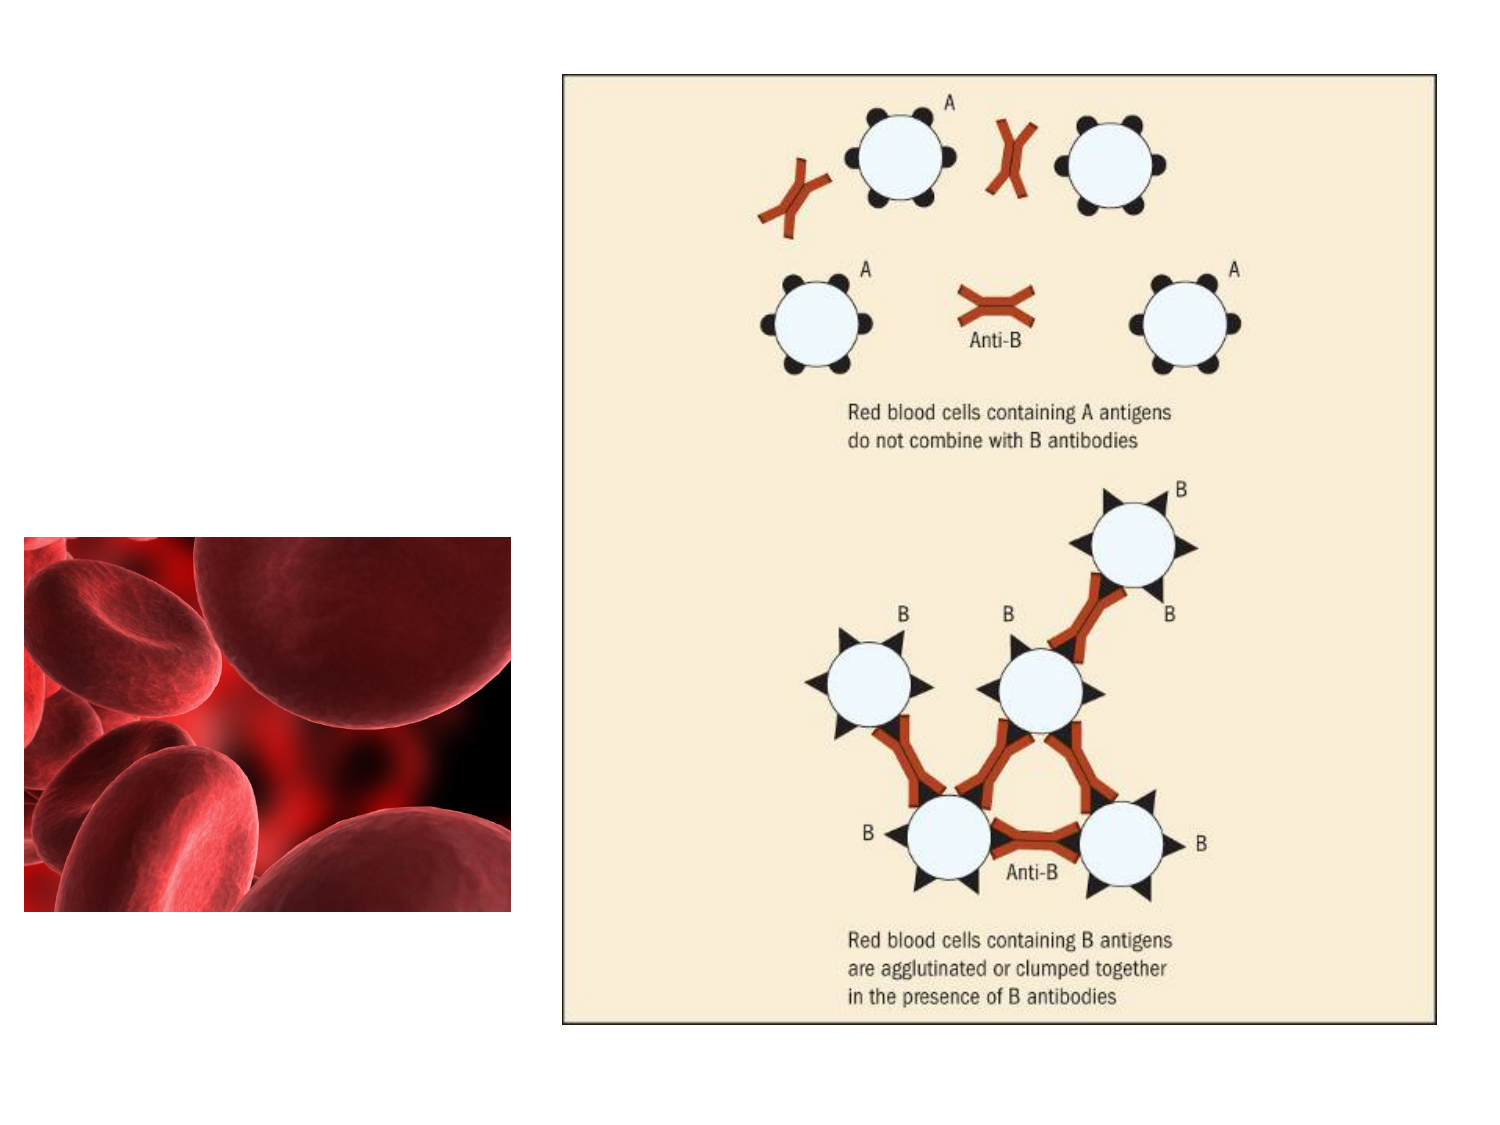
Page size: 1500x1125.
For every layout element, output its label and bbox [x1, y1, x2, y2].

picture [24, 537, 512, 913]
picture [562, 74, 1438, 1026]
